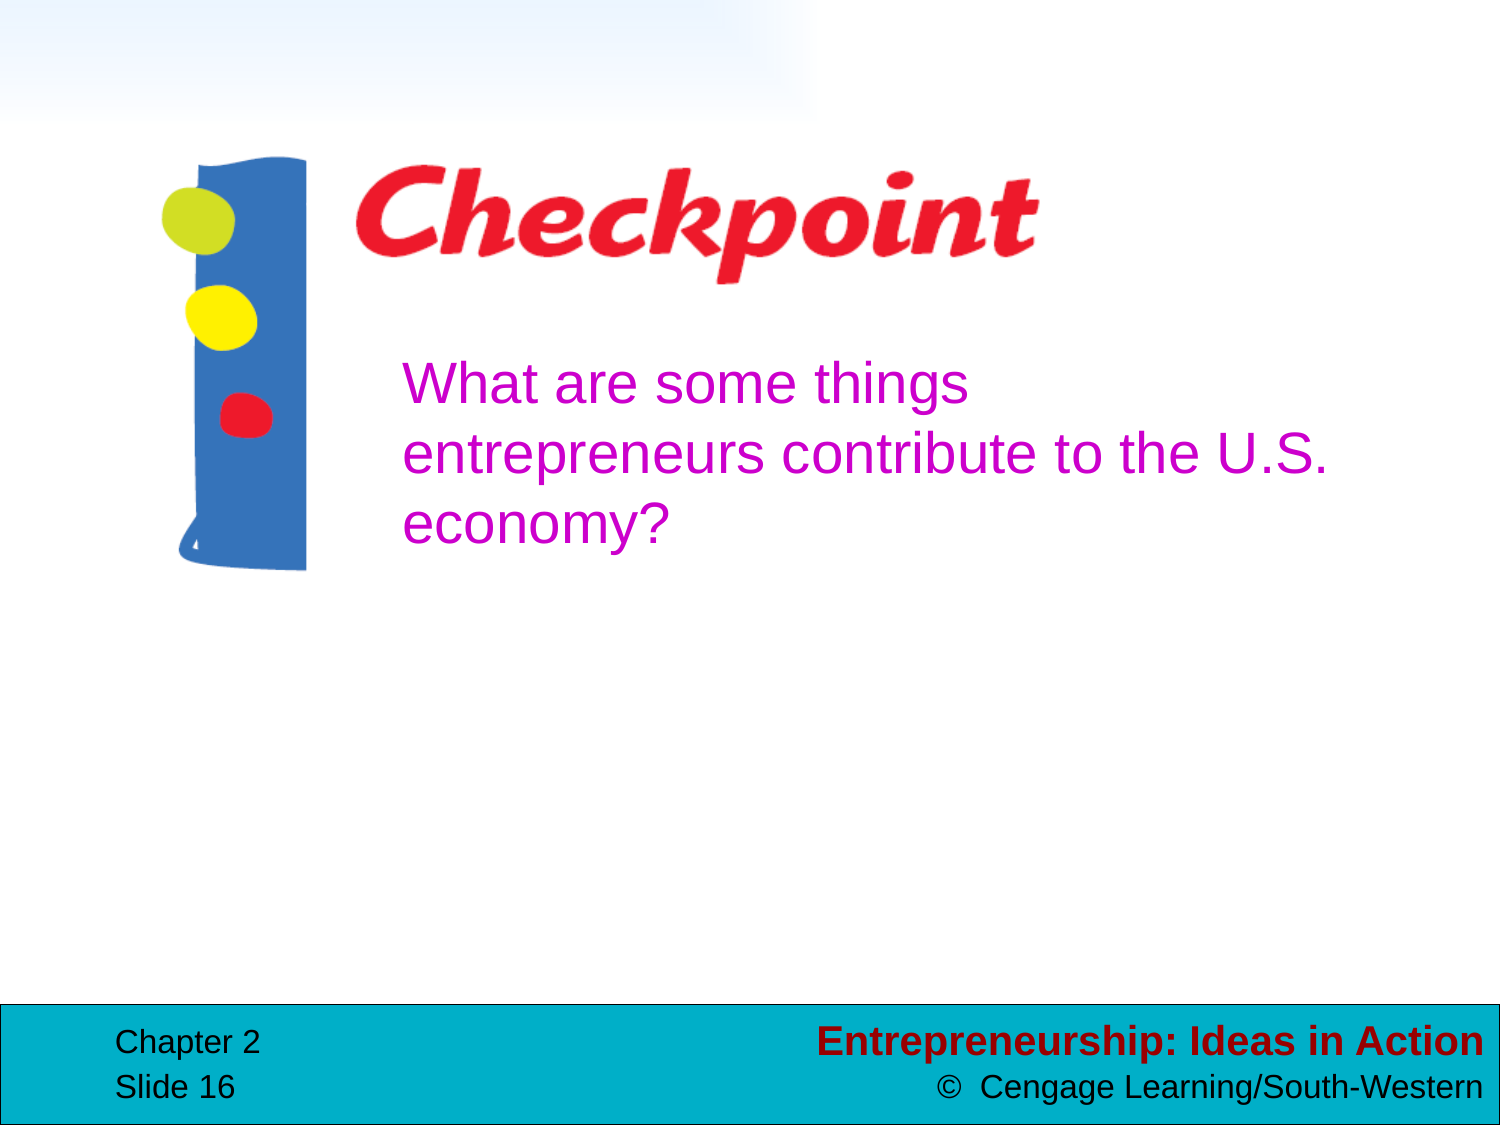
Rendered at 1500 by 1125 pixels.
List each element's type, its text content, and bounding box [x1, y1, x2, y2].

picture [149, 137, 307, 588]
picture [324, 149, 1063, 296]
footer Chapter 2 [99, 1012, 413, 1037]
text_box What are some things entrepreneurs contribute to the U.S. economy? [387, 337, 1350, 563]
slide_number Slide 16 [99, 1037, 413, 1113]
